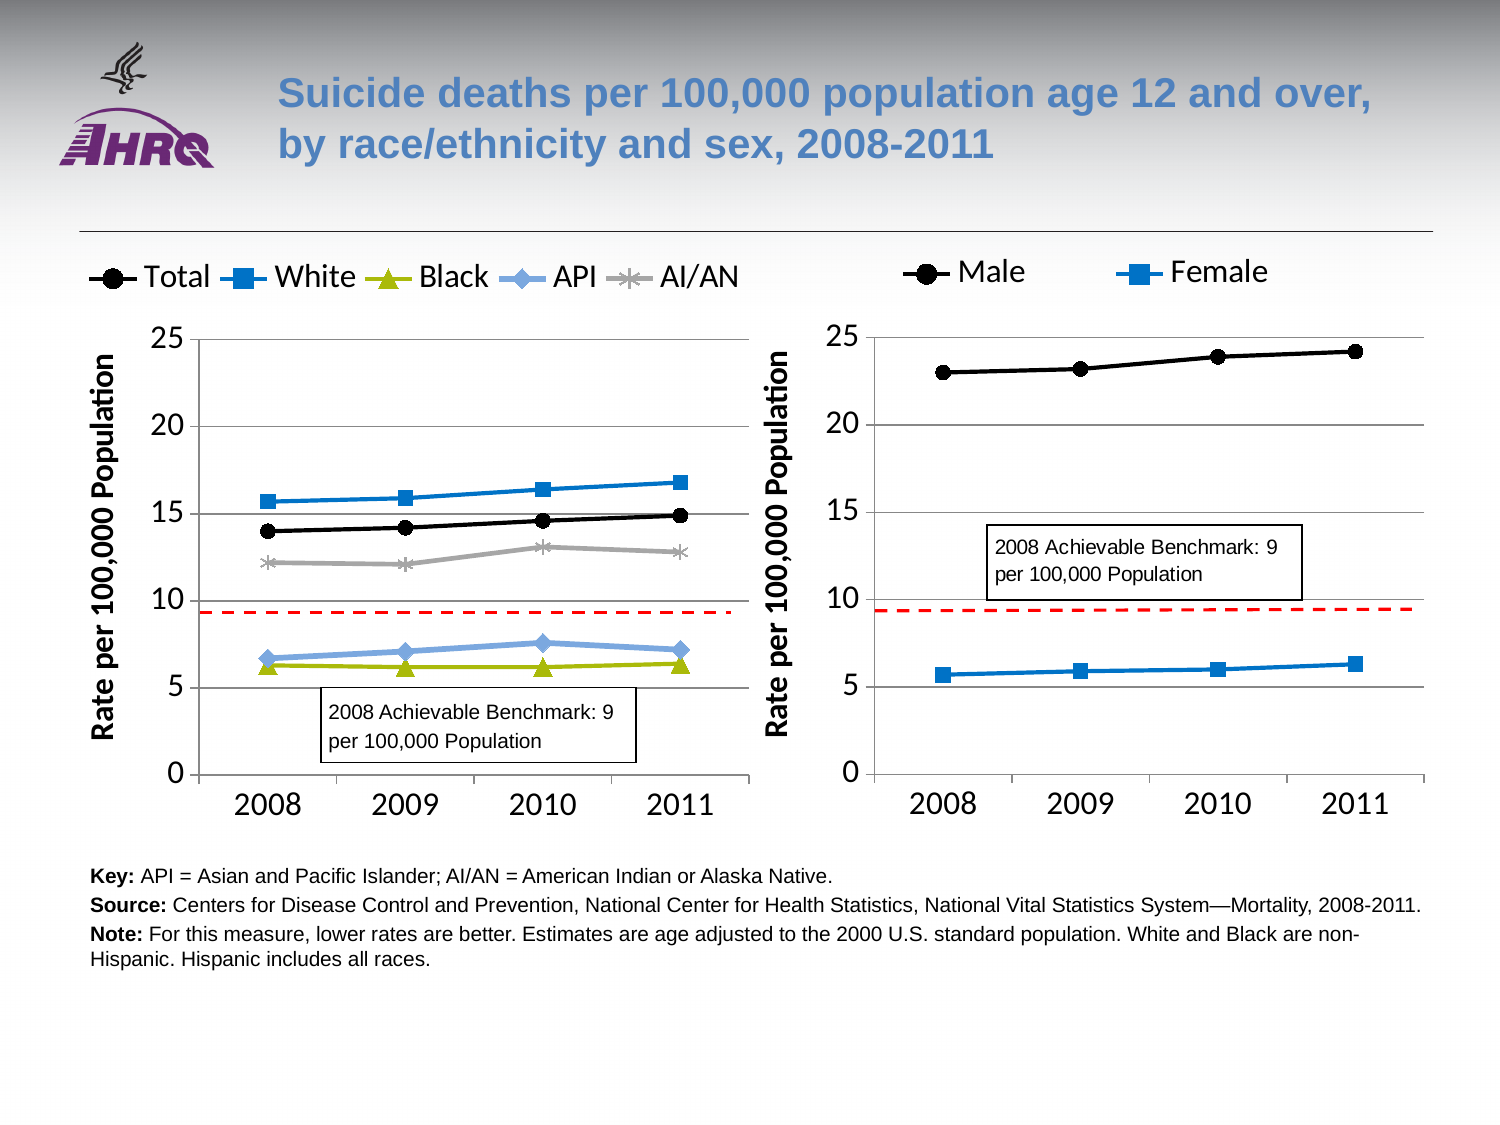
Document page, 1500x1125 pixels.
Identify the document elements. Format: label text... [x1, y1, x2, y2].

title Suicide deaths per 100,000 population age 12 and over, by race/ethnicity and sex, 2008-2011 [262, 45, 1425, 188]
text_box Key: API = Asian and Pacific Islander; AI/AN = American Indian or Alaska Native. Source: Centers for Disease Control and Prevention, National Center for Health Statistics, National Vital Statistics System—Mortality, 2008-2011. Note: For this measure, lower rates are better. Estimates are age adjusted to the 2000 U.S. standard population. White and Black are non-Hispanic. Hispanic includes all races. [74, 854, 1455, 1018]
chart [74, 239, 1426, 841]
picture [0, 0, 1500, 1125]
